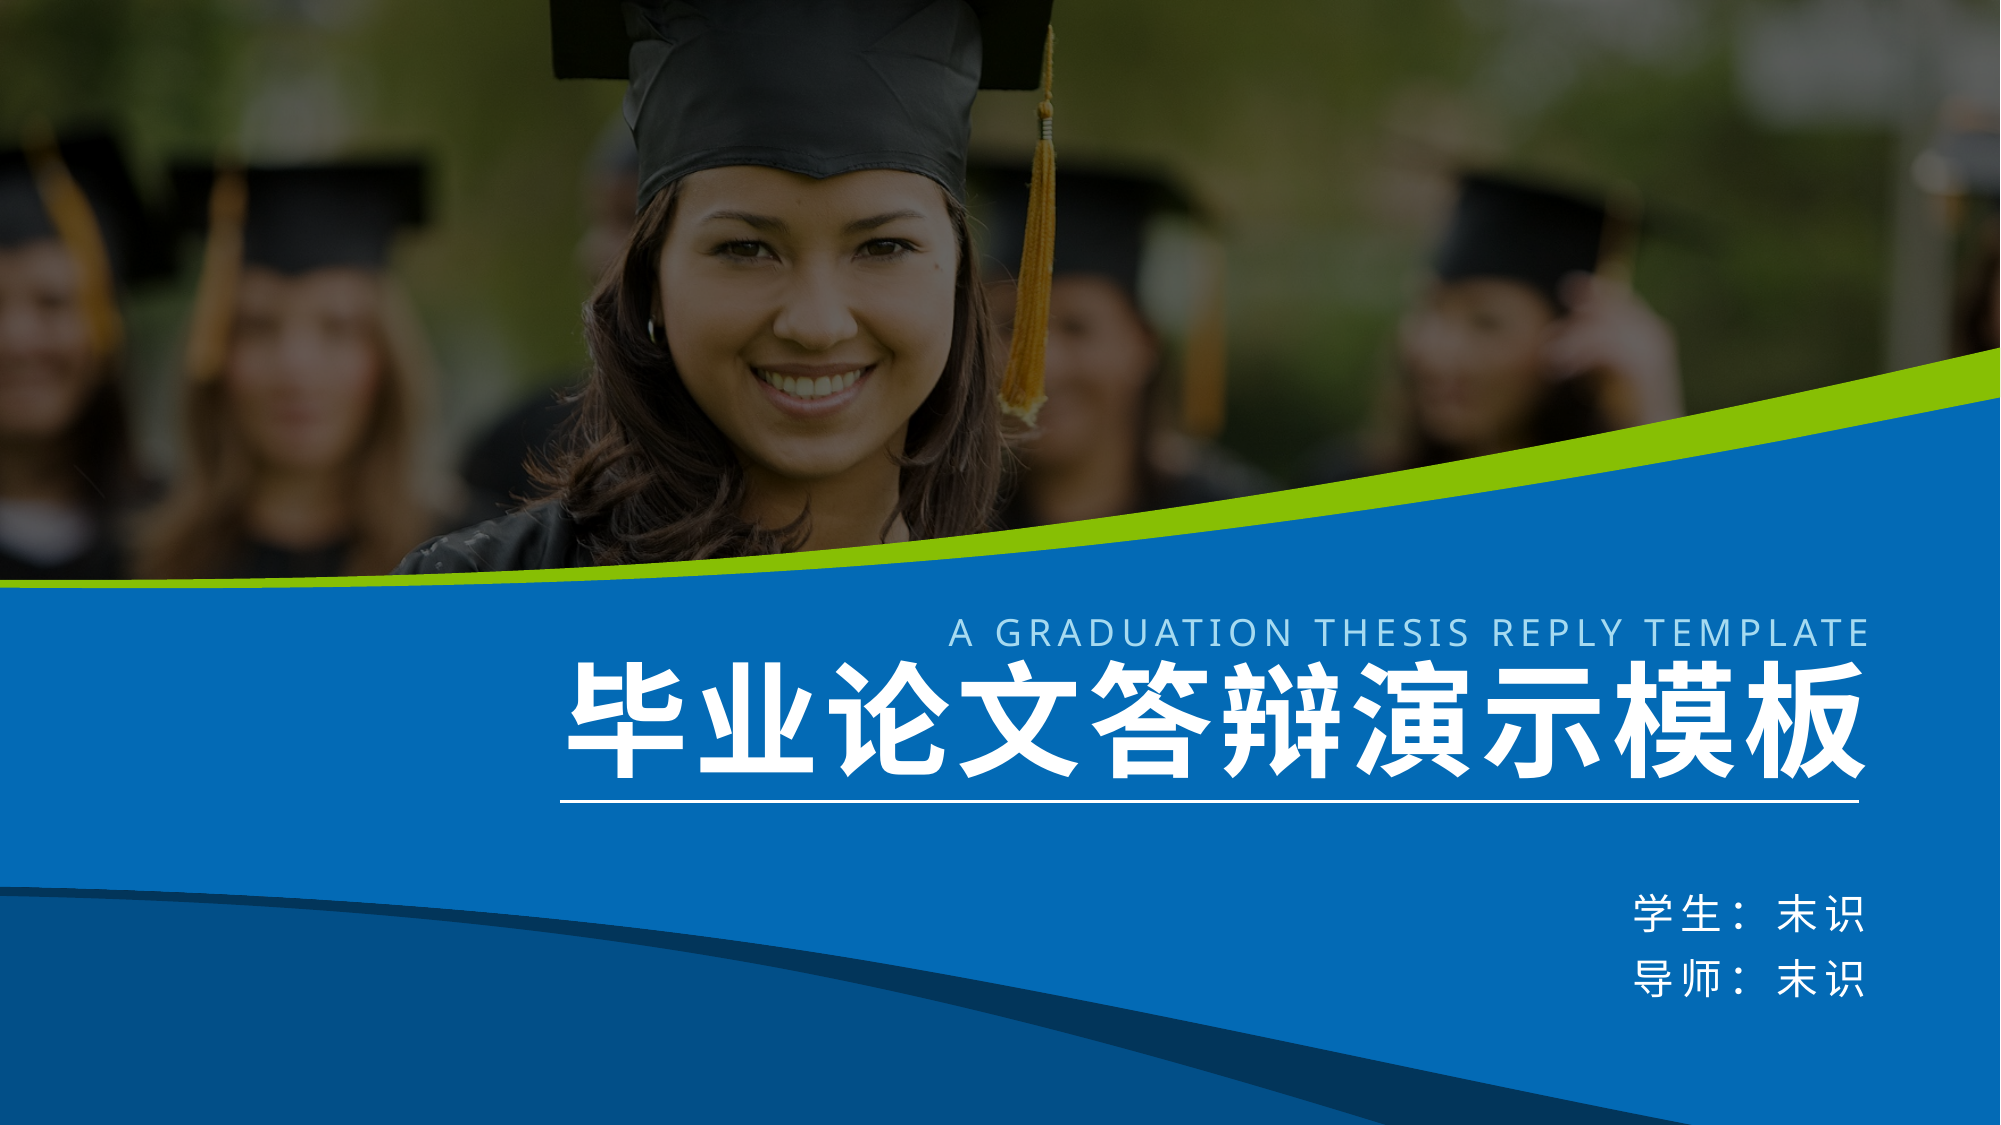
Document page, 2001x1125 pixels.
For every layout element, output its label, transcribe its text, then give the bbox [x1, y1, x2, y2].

text_box A GRADUATION THESIS REPLY TEMPLATE [808, 601, 1885, 661]
picture [0, 0, 2000, 579]
text_box 学生：末识 导师：末识 [1413, 865, 1882, 1010]
text_box 毕业论文答辩演示模板 [399, 635, 1885, 800]
